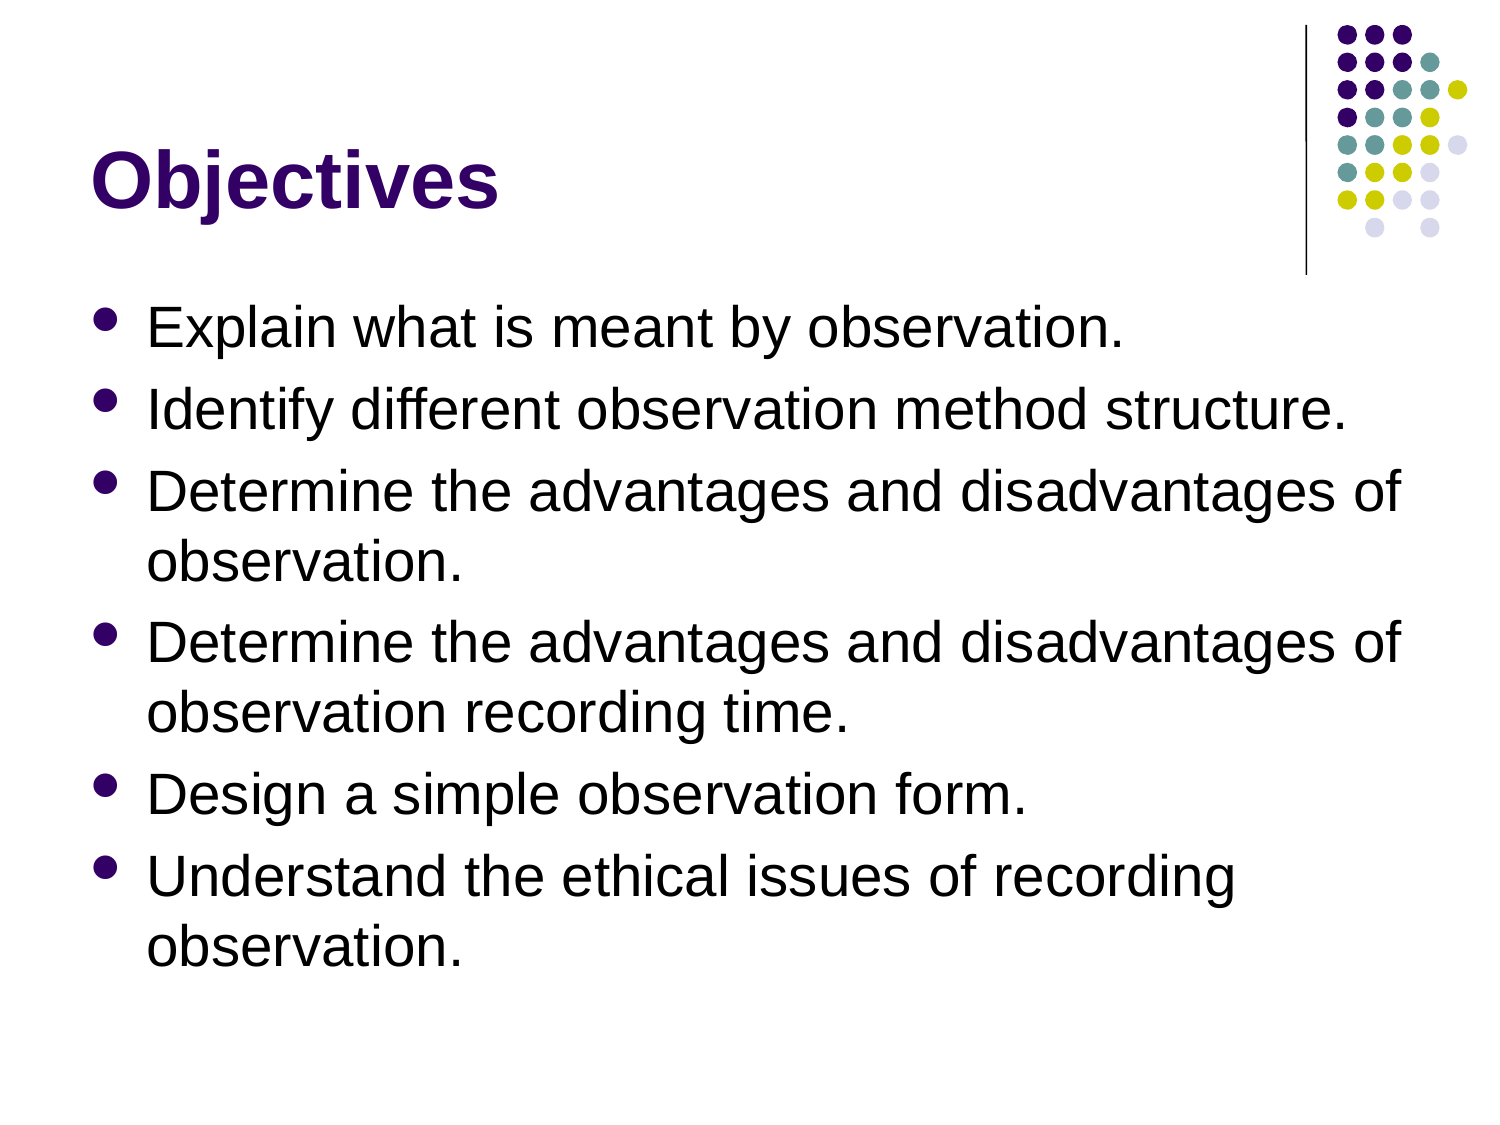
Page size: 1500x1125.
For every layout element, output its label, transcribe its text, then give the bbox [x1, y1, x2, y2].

list Explain what is meant by observation. Identify different observation method structure. Determine the advantages and disadvantages of observation. Determine the advantages and disadvantages of observation recording time. Design a simple observation form. Understand the ethical issues of recording observation. [74, 281, 1426, 1006]
title Objectives [74, 19, 1313, 233]
